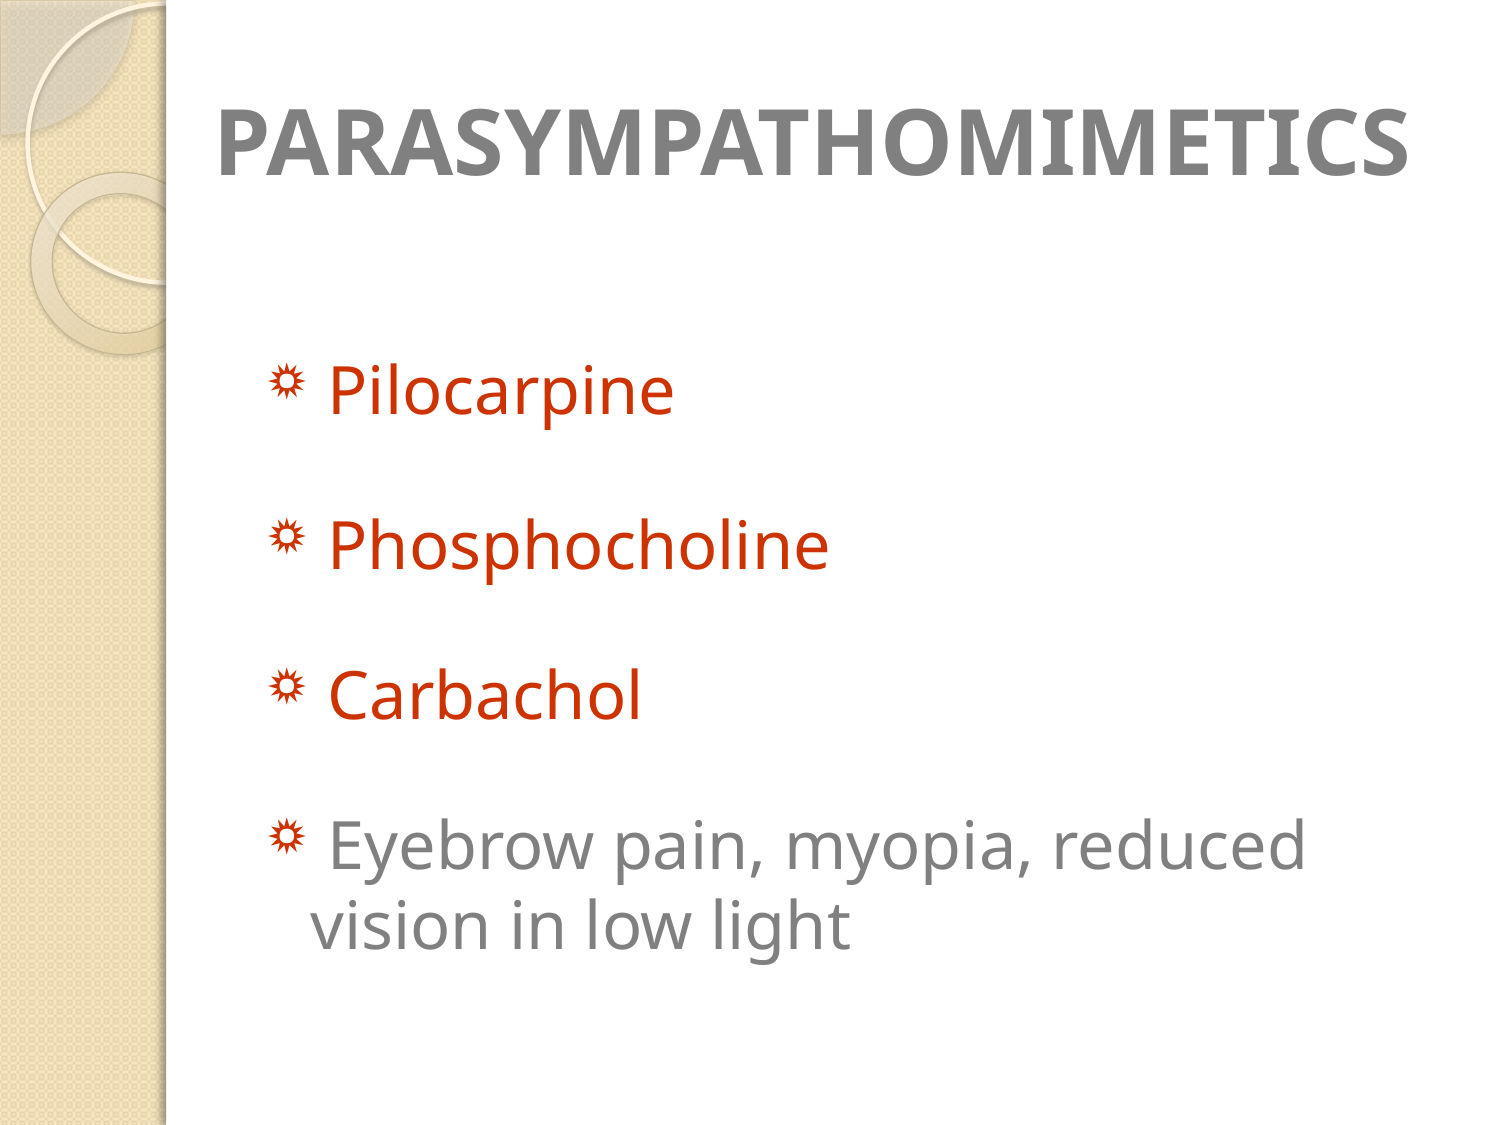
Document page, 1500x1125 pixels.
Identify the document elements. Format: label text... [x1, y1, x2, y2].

list Pilocarpine Phosphocholine Carbachol Eyebrow pain, myopia, reduced vision in low light [235, 237, 1466, 1025]
title PARASYMPATHOMIMETICS [199, 45, 1466, 233]
